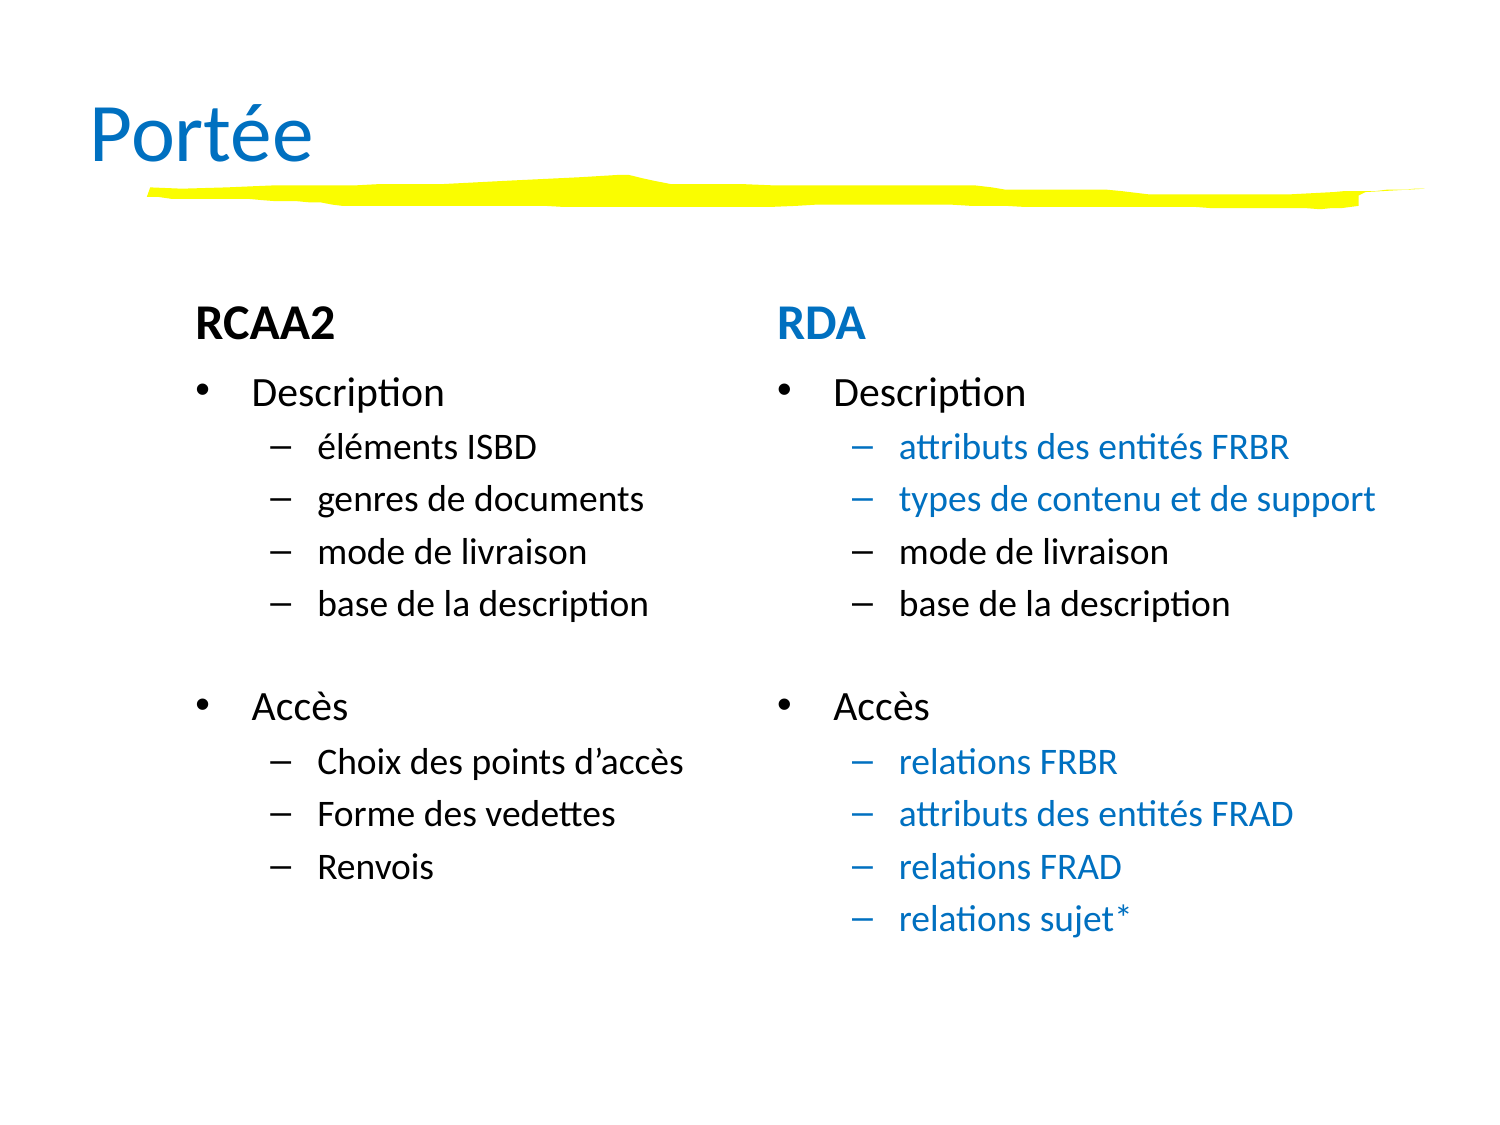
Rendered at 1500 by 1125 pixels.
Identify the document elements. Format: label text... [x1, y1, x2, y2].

list RCAA2 [180, 251, 751, 356]
list Description attributs des entités FRBR types de contenu et de support mode de livraison base de la description Accès relations FRBR attributs des entités FRAD relations FRAD relations sujet* [761, 356, 1426, 973]
text_box [146, 174, 1425, 210]
text_box Portée [74, 70, 1425, 200]
list RDA [761, 251, 1426, 356]
list Description éléments ISBD genres de documents mode de livraison base de la description Accès Choix des points d’accès Forme des vedettes Renvois [180, 356, 751, 926]
